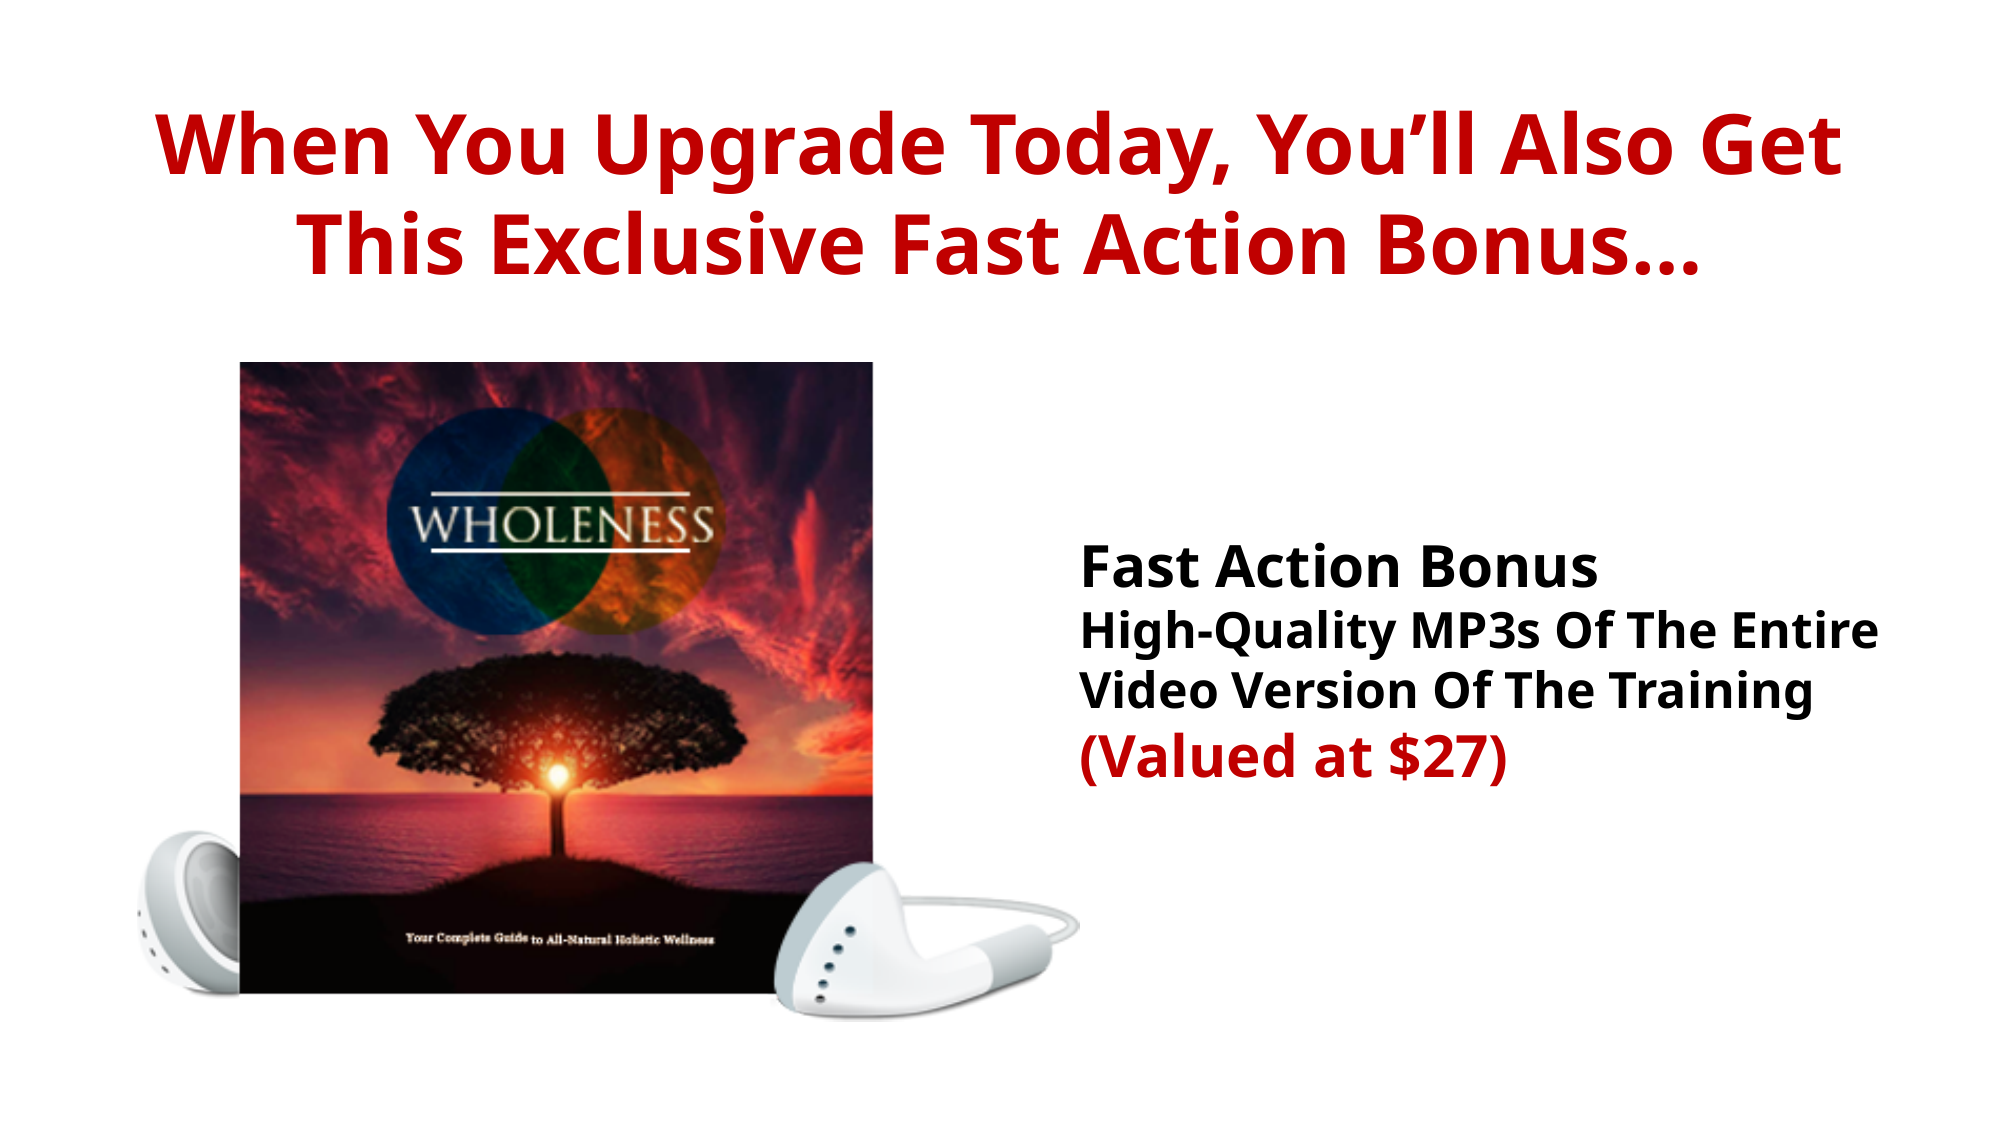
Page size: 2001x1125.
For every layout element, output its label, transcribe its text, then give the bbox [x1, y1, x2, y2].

picture [137, 362, 1080, 1022]
text_box Fast Action Bonus High-Quality MP3s Of The Entire Video Version Of The Training (Valued at $27) [1084, 521, 1938, 797]
text_box When You Upgrade Today, You’ll Also Get This Exclusive Fast Action Bonus… [137, 83, 1863, 299]
